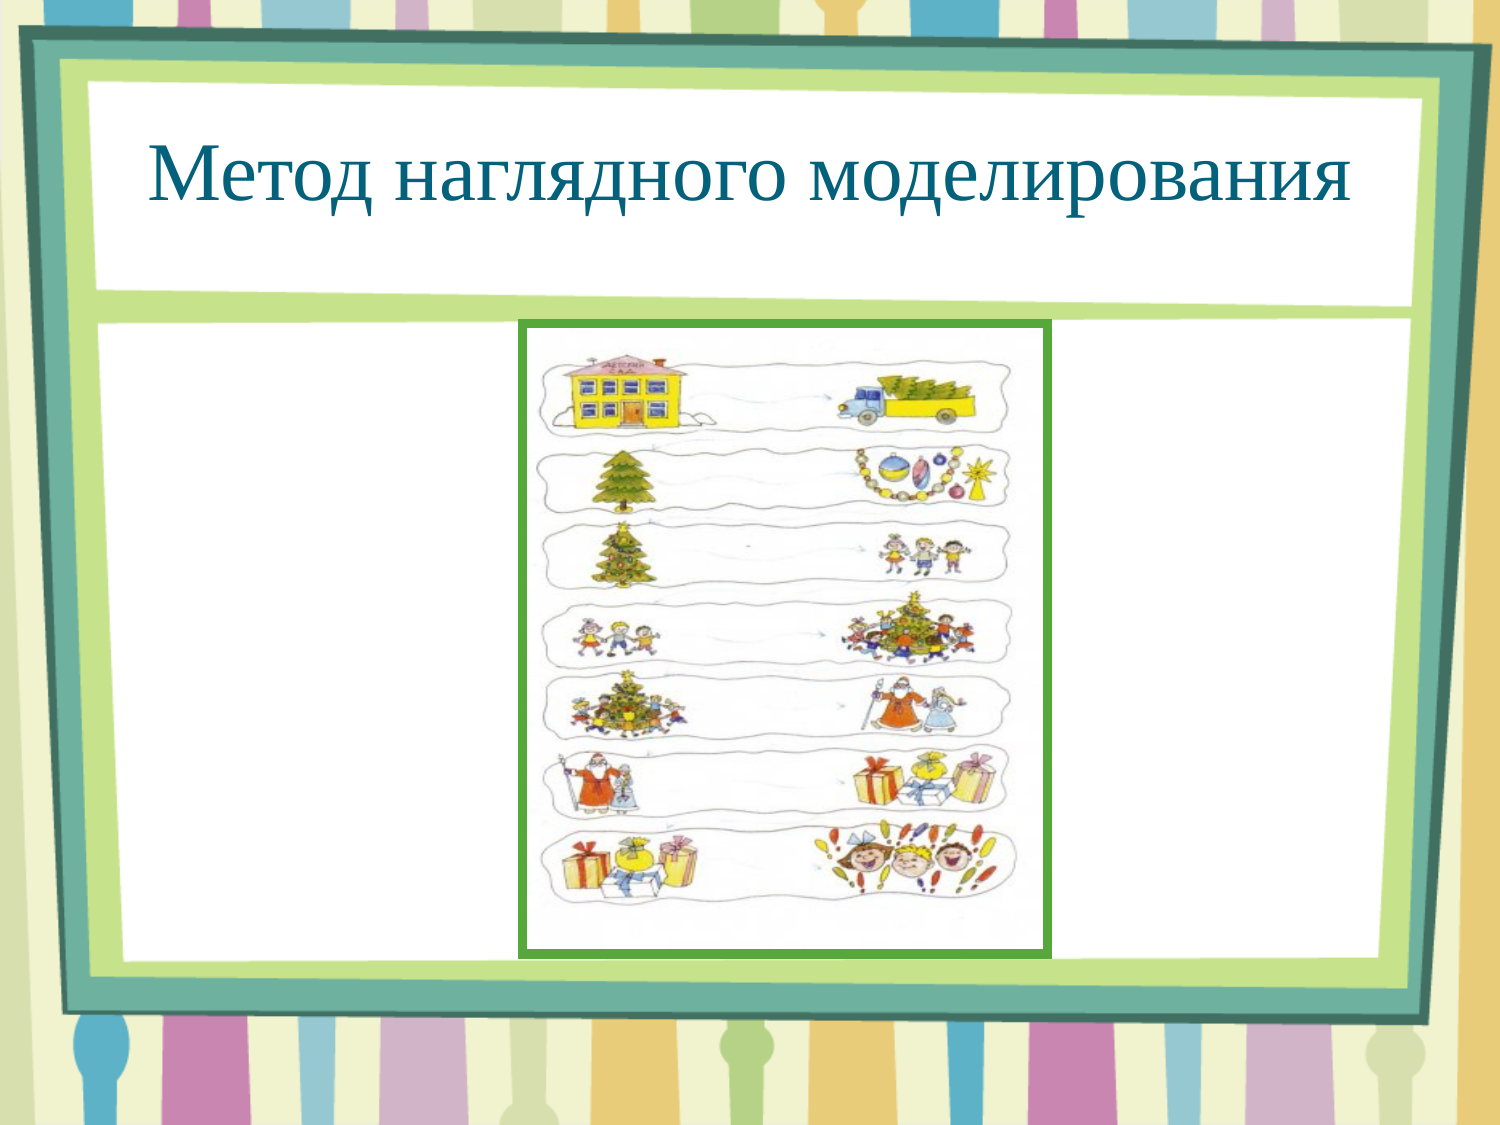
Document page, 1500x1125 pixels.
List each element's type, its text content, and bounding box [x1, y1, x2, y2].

picture [0, 0, 1500, 1125]
title Метод наглядного моделирования [74, 87, 1426, 247]
